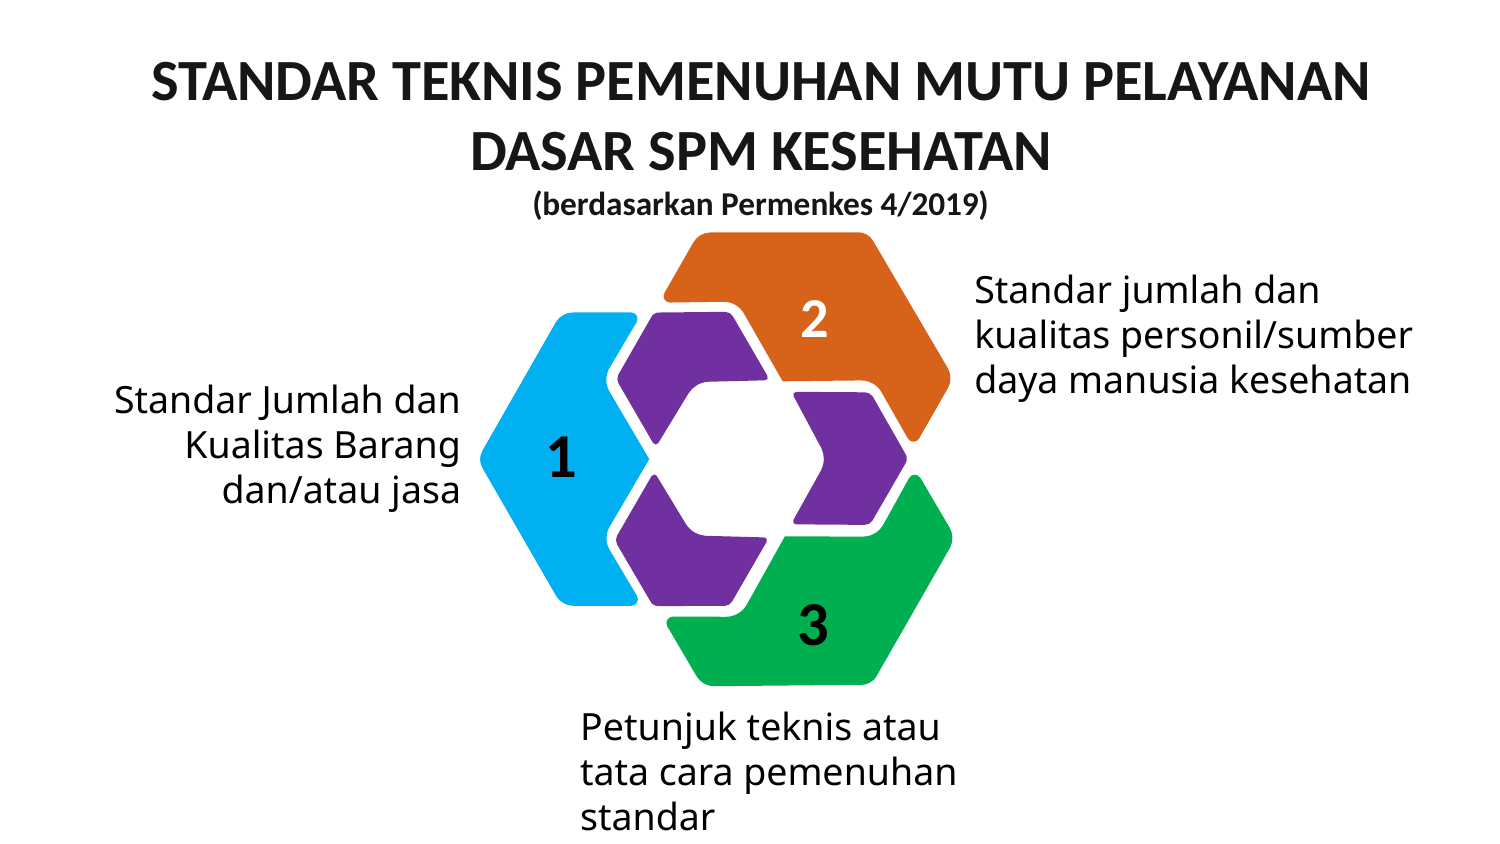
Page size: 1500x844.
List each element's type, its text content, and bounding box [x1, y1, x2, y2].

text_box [523, 203, 978, 256]
text_box STANDAR TEKNIS PEMENUHAN MUTU PELAYANAN DASAR SPM KESEHATAN (berdasarkan Permenkes 4/2019) [111, 34, 1411, 230]
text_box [58, 257, 1455, 802]
